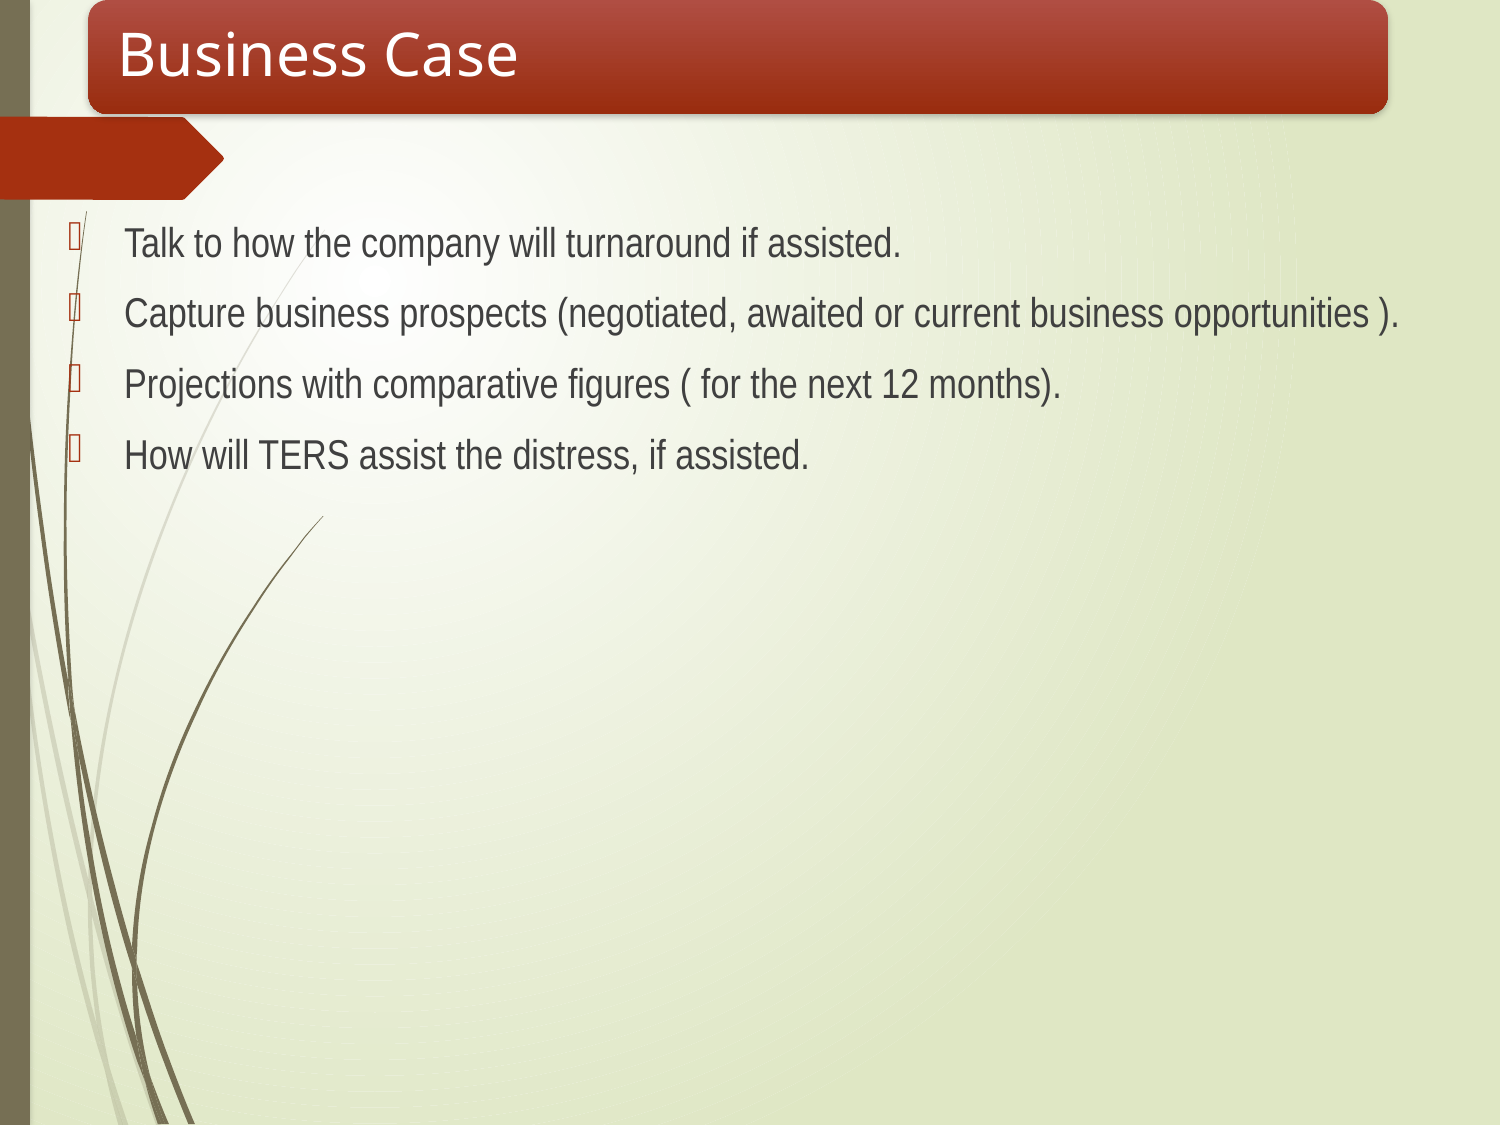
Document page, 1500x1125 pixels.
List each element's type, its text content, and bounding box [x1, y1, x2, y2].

text_box Talk to how the company will turnaround if assisted. Capture business prospects (negotiated, awaited or current business opportunities ). Projections with comparative figures ( for the next 12 months). How will TERS assist the distress, if assisted. [53, 137, 1424, 707]
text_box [88, 0, 1389, 116]
